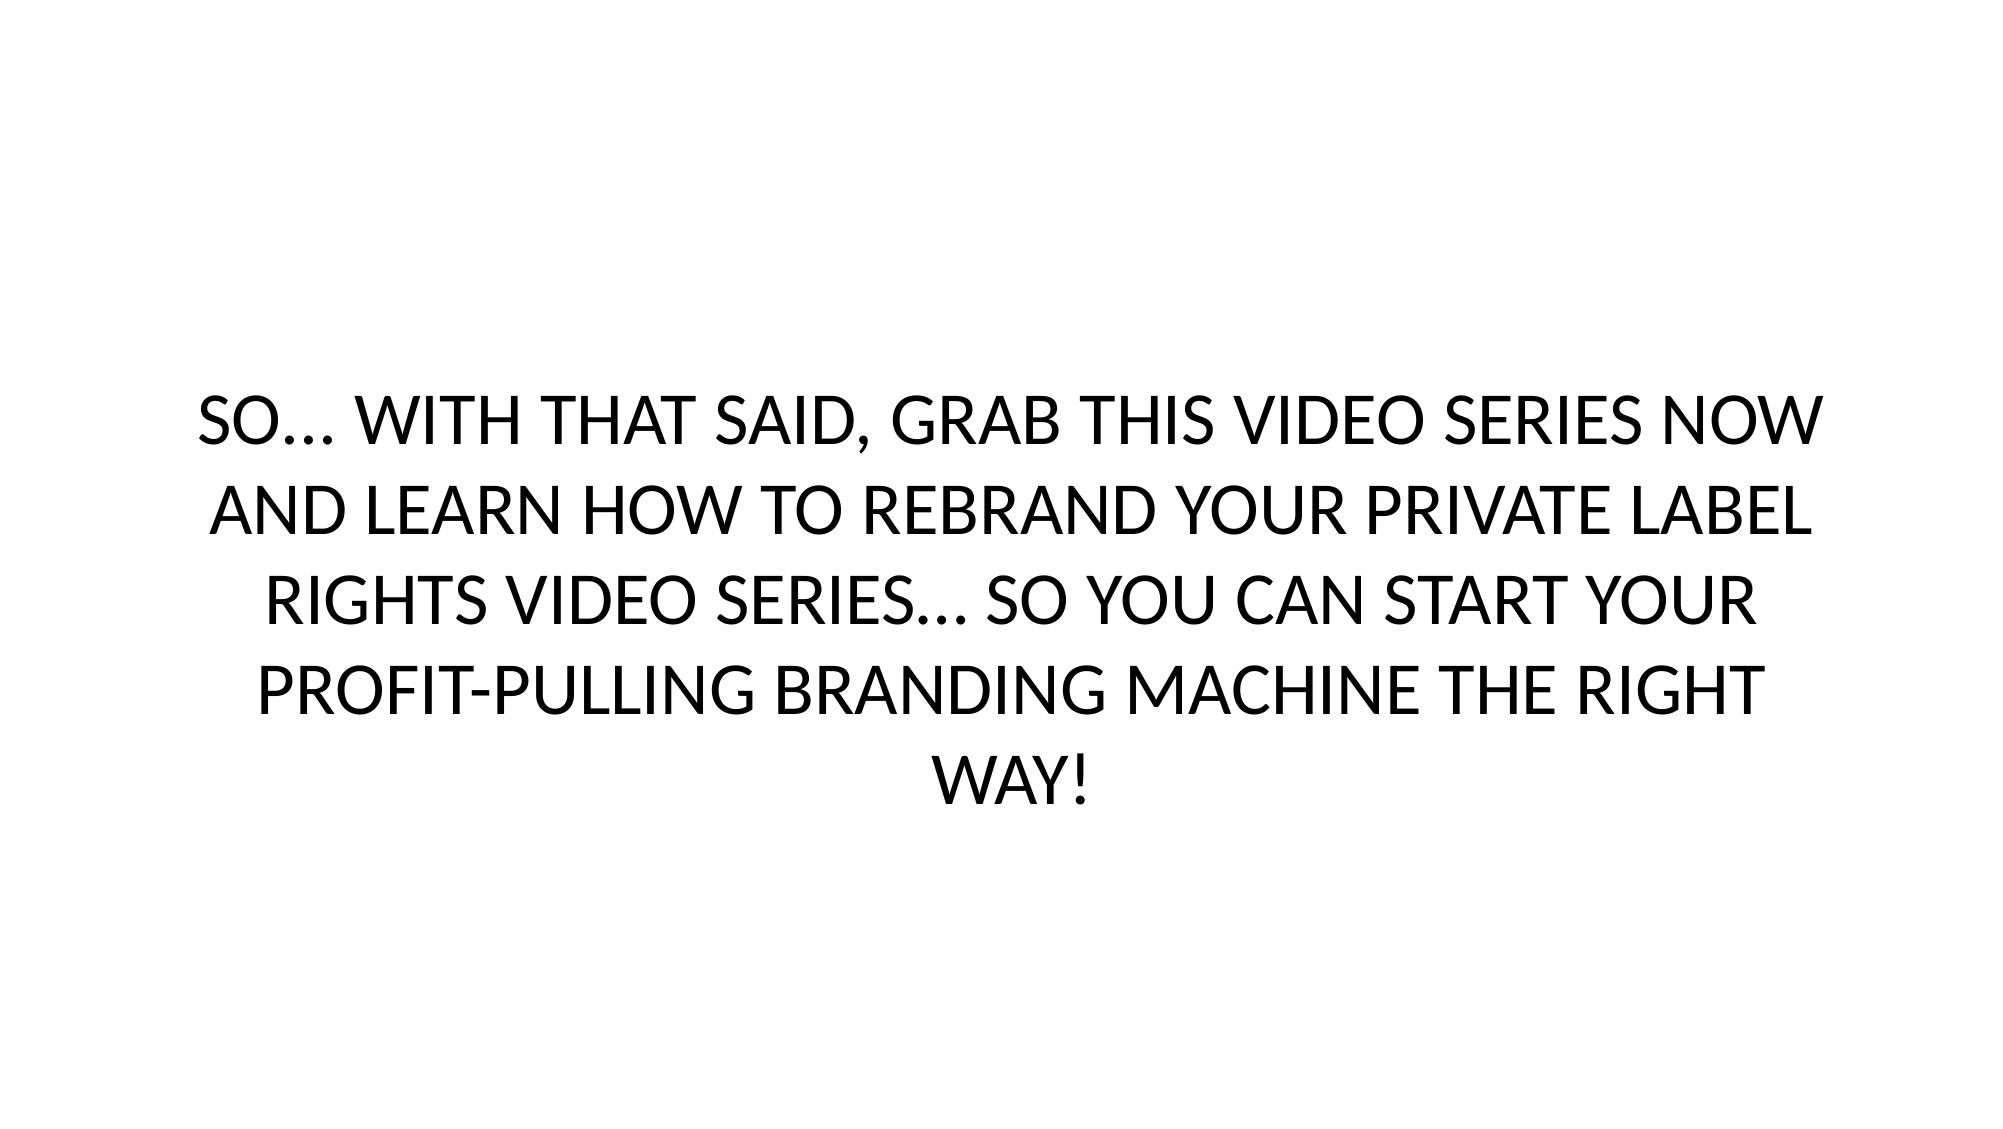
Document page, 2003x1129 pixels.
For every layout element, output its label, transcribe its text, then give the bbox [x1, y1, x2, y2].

title SO... WITH THAT SAID, GRAB THIS VIDEO SERIES NOW AND LEARN HOW TO REBRAND YOUR PRIVATE LABEL RIGHTS VIDEO SERIES… SO YOU CAN START YOUR PROFIT-PULLING BRANDING MACHINE THE RIGHT WAY! [160, 172, 1864, 1017]
